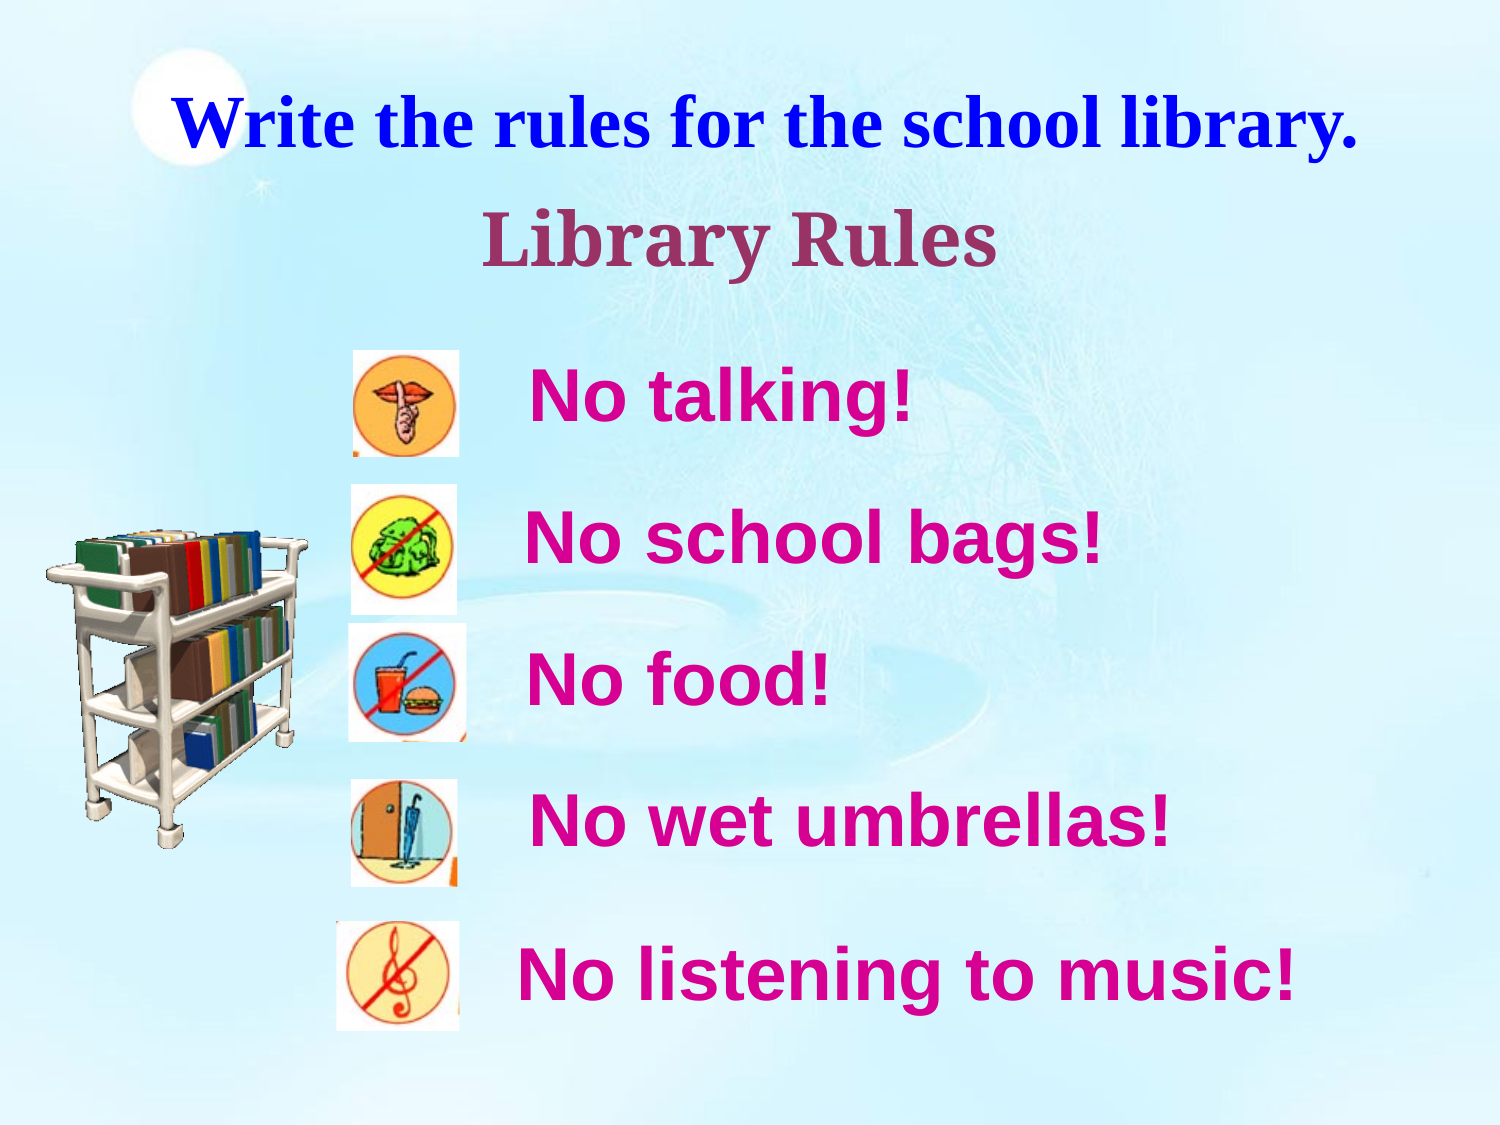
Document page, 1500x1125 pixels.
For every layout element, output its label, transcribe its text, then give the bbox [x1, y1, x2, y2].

text_box No school bags! [508, 480, 1291, 586]
text_box No wet umbrellas! [513, 764, 1296, 869]
picture [0, 0, 1500, 1125]
text_box No listening to music! [501, 917, 1488, 1023]
text_box Library Rules [466, 184, 1175, 290]
text_box No talking! [513, 338, 963, 444]
title Write the rules for the school library. [135, 54, 1395, 180]
text_box No food! [511, 622, 1294, 728]
